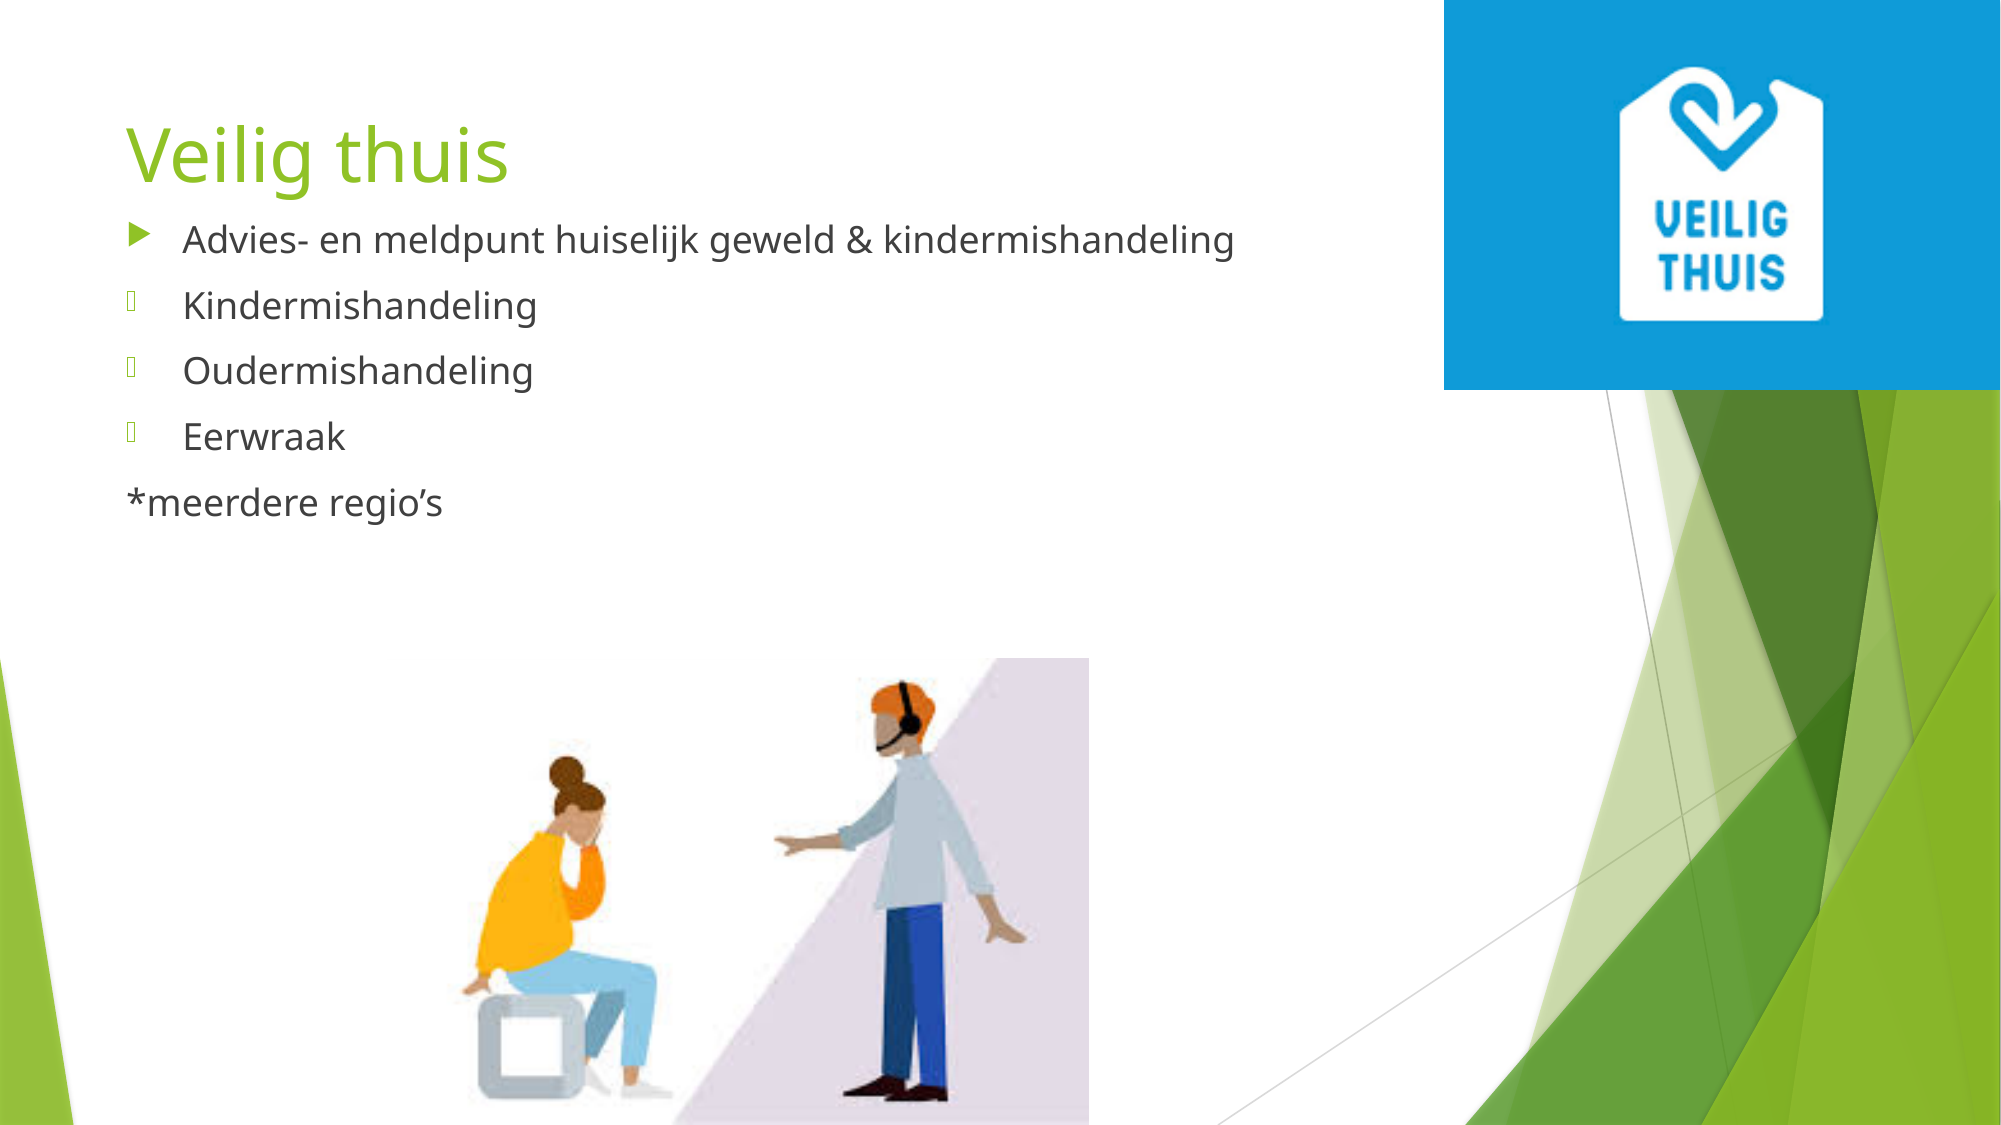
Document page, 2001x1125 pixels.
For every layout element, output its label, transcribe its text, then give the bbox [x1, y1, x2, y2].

picture [387, 658, 1089, 1125]
list Advies- en meldpunt huiselijk geweld & kindermishandeling Kindermishandeling Oudermishandeling Eerwraak *meerdere regio’s [111, 208, 1522, 845]
title Veilig thuis [111, 99, 1438, 208]
picture [1620, 67, 1823, 321]
